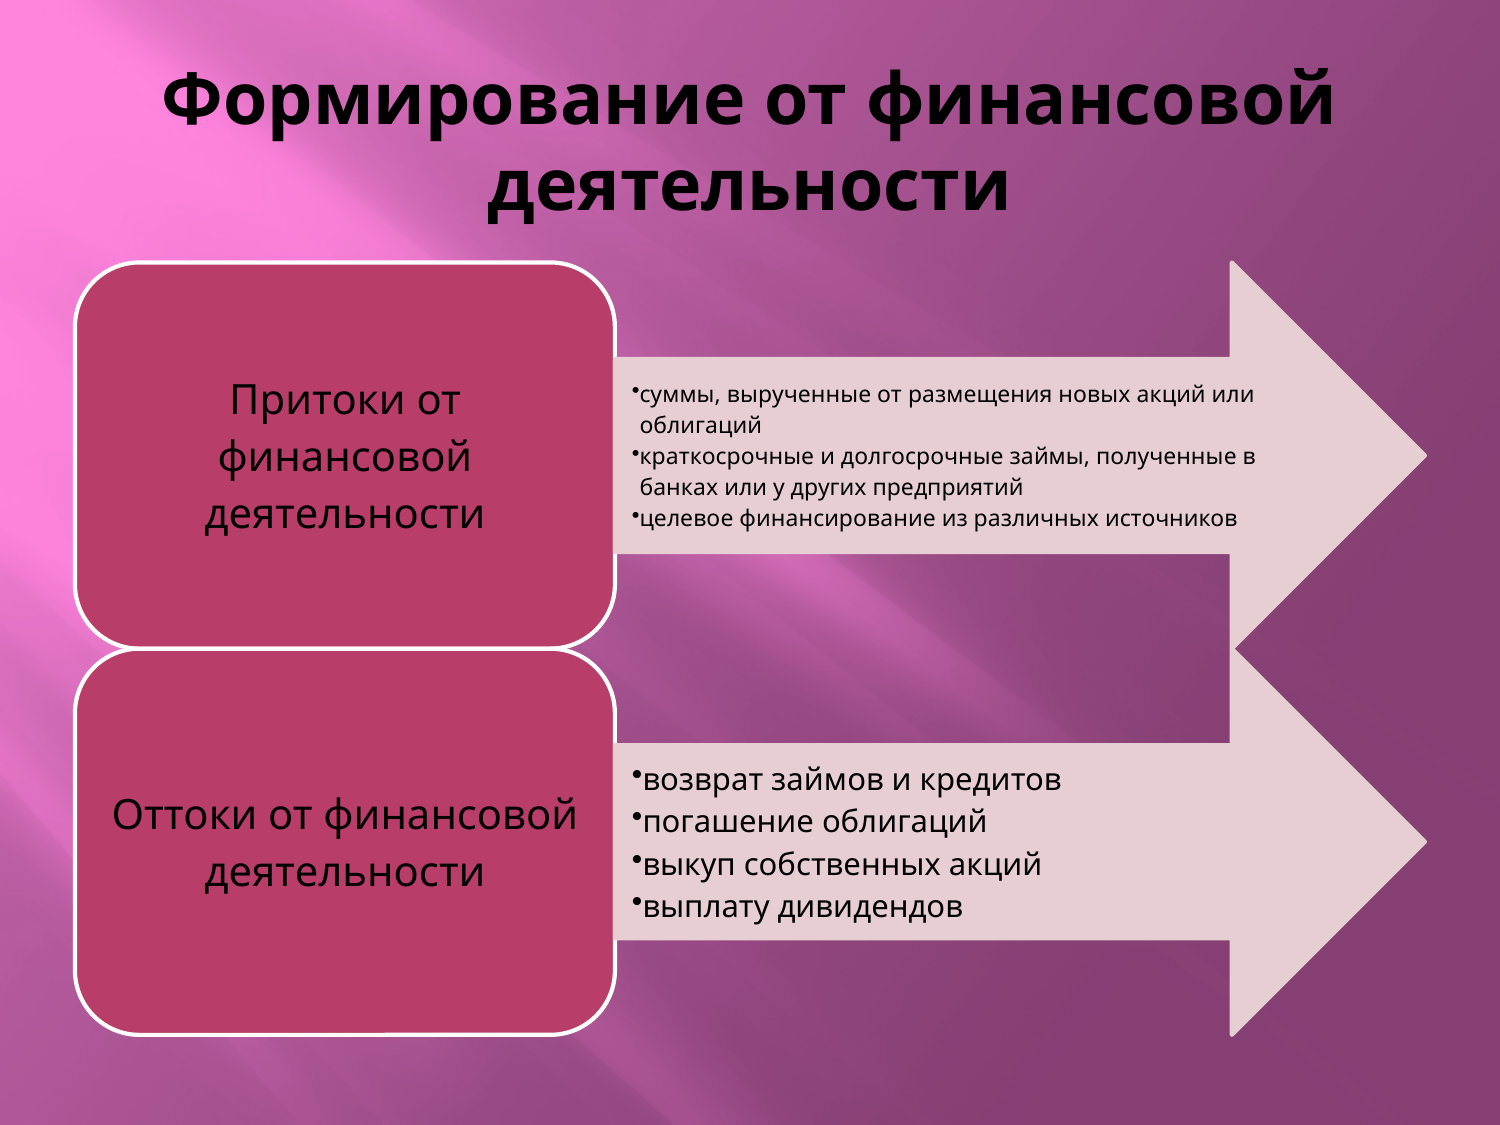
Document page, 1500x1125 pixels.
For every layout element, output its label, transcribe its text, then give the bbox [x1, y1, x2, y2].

title Формирование от финансовой деятельности [75, 45, 1425, 233]
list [74, 262, 1426, 1036]
